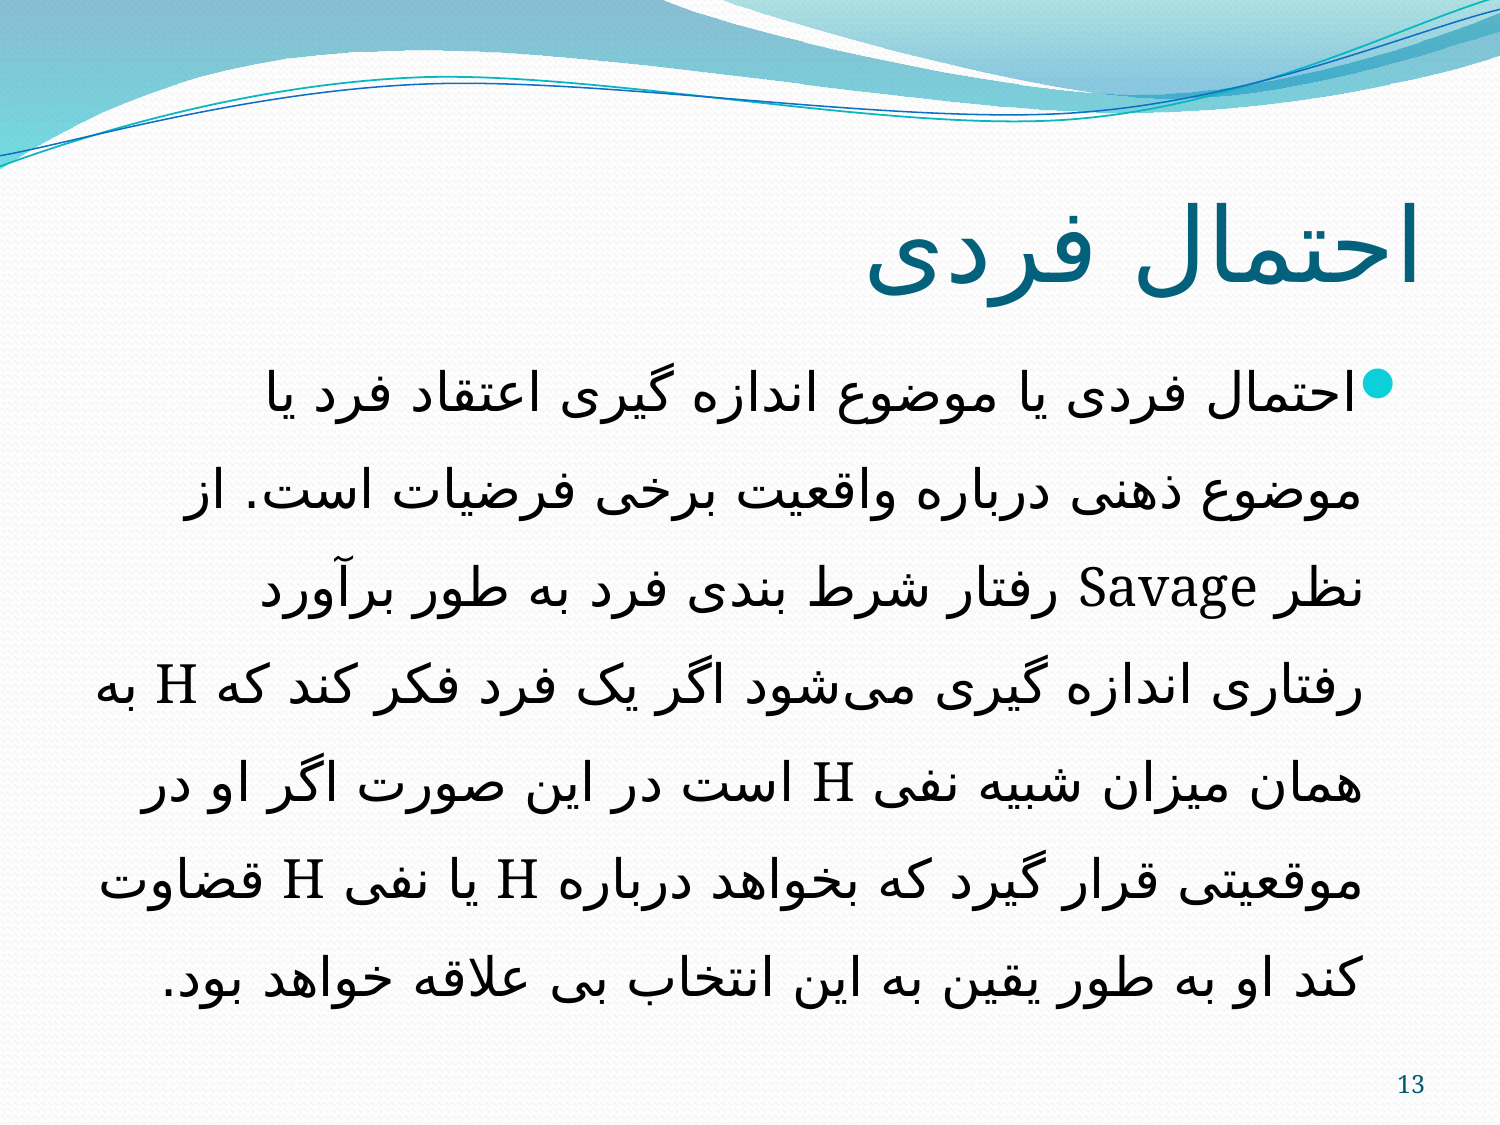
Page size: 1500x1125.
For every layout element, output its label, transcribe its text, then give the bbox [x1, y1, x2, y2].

slide_number 13 [1299, 1042, 1425, 1103]
list احتمال فردی یا موضوع اندازه گیری اعتقاد فرد یا موضوع ذهنی درباره واقعیت برخی فرضیات است. از نظر Savage رفتار شرط بندی فرد به طور برآورد رفتاری اندازه گیری می‌شود اگر یک فرد فکر کند که H به همان میزان شبیه نفی H است در این صورت اگر او در موقعیتی قرار گیرد که بخواهد درباره H یا نفی H قضاوت کند او به طور یقین به این انتخاب بی علاقه خواهد بود. [75, 317, 1425, 1038]
title احتمال فردی [75, 115, 1425, 303]
